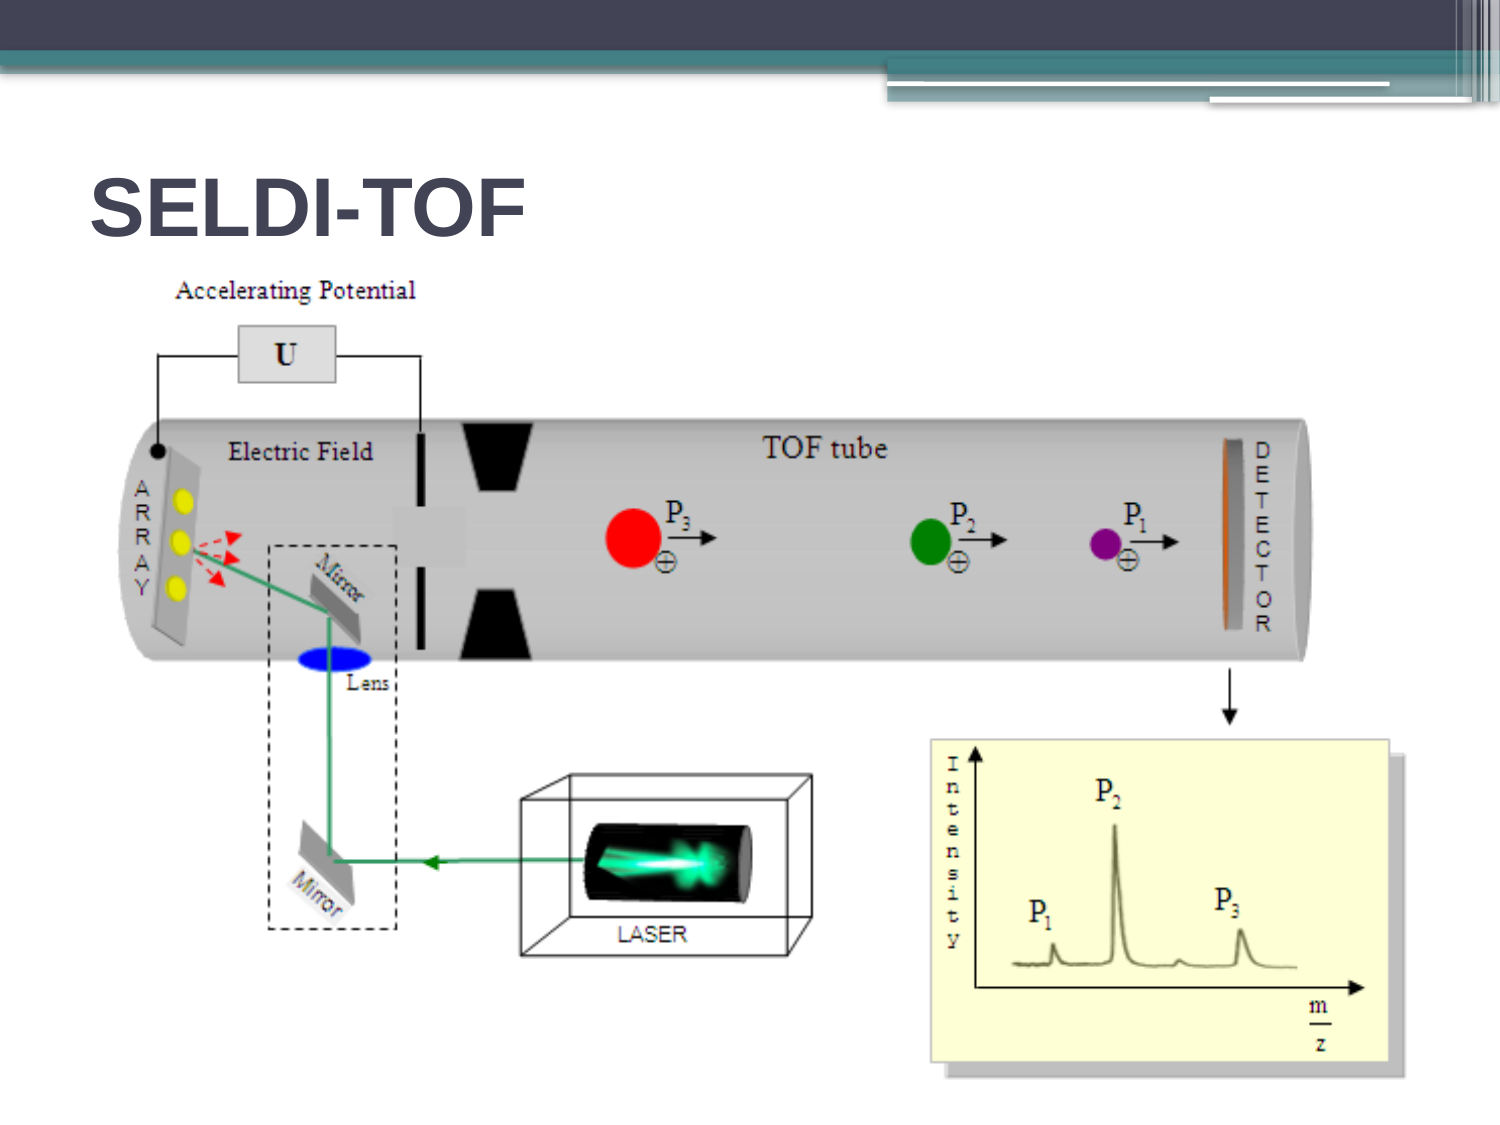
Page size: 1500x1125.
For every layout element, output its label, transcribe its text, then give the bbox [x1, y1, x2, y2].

title SELDI-TOF [75, 115, 1425, 291]
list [108, 266, 1423, 1095]
